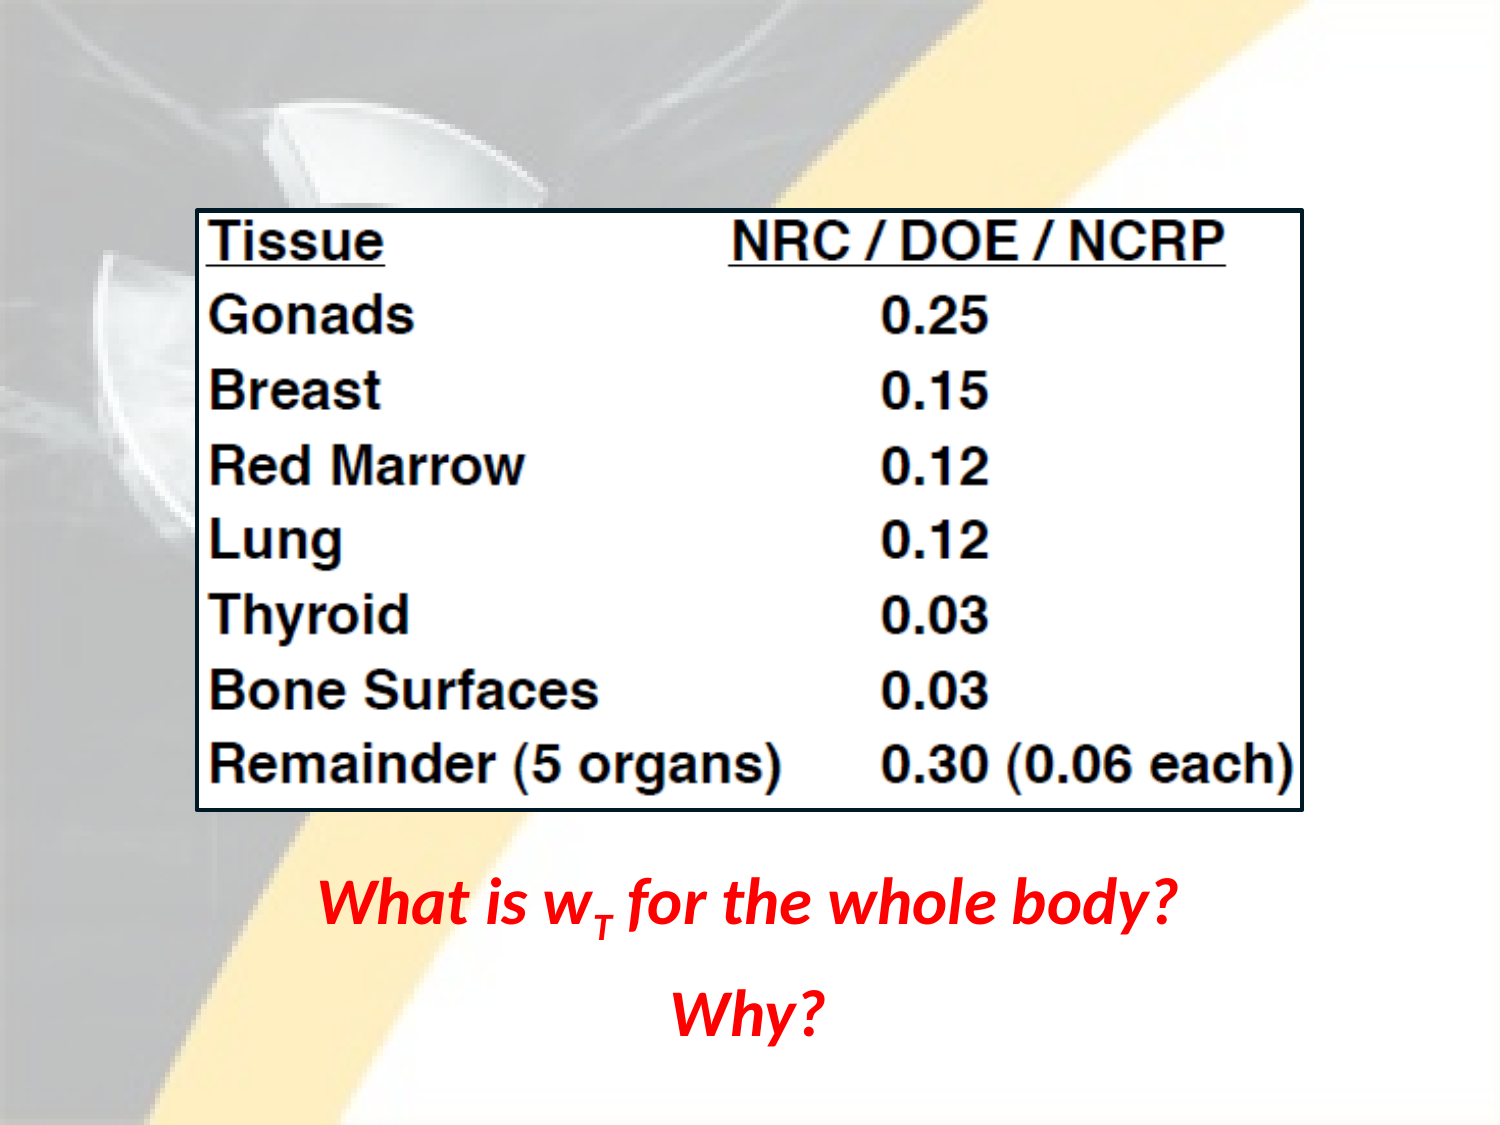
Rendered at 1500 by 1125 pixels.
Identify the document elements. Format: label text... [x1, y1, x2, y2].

picture [198, 212, 1301, 809]
text_box Why? [229, 962, 1268, 1063]
text_box What is wT for the whole body? [229, 849, 1268, 950]
